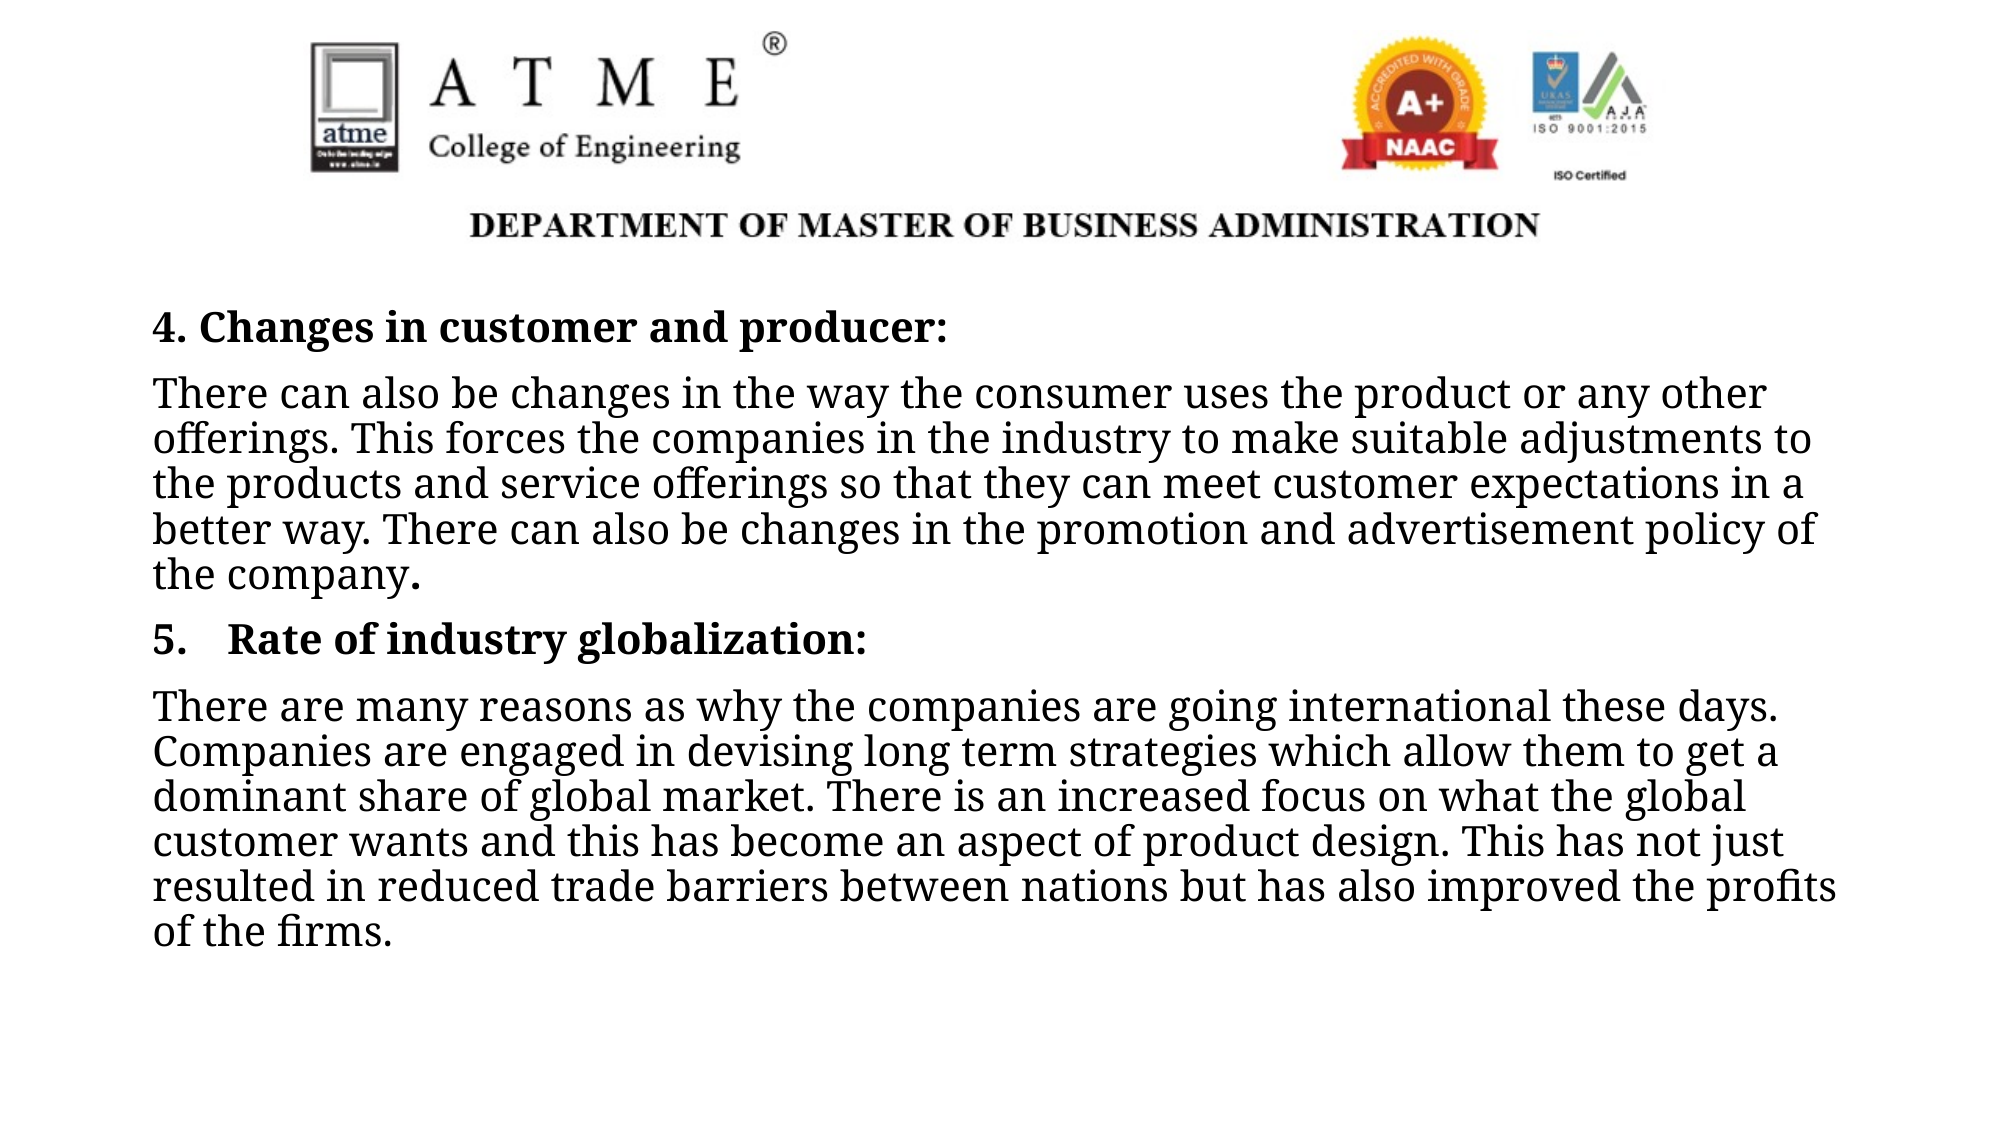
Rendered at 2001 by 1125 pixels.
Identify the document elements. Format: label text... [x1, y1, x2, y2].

list 4. Changes in customer and producer: There can also be changes in the way the consumer uses the product or any other offerings. This forces the companies in the industry to make suitable adjustments to the products and service offerings so that they can meet customer expectations in a better way. There can also be changes in the promotion and advertisement policy of the company. Rate of industry globalization: There are many reasons as why the companies are going international these days. Companies are engaged in devising long term strategies which allow them to get a dominant share of global market. There is an increased focus on what the global customer wants and this has become an aspect of product design. This has not just resulted in reduced trade barriers between nations but has also improved the profits of the firms. [137, 299, 1863, 1014]
picture [303, 30, 1697, 245]
